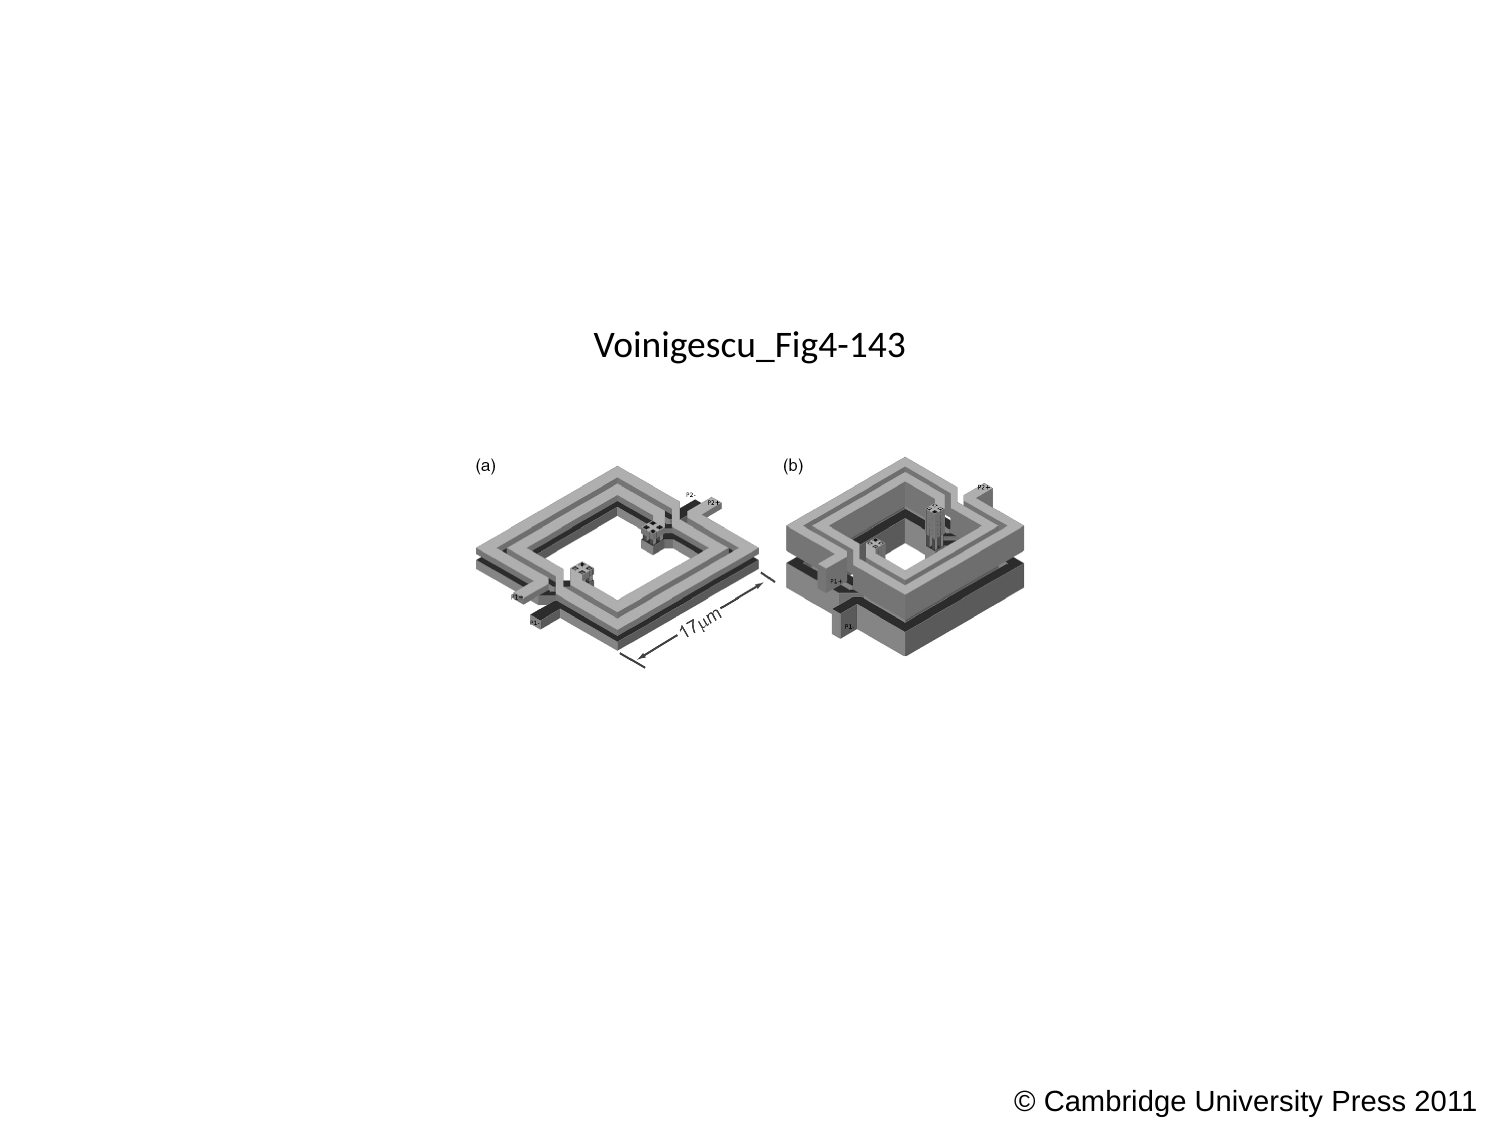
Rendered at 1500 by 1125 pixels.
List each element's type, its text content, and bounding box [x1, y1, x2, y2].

text_box © Cambridge University Press 2011 [907, 1074, 1493, 1125]
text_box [475, 312, 1025, 669]
